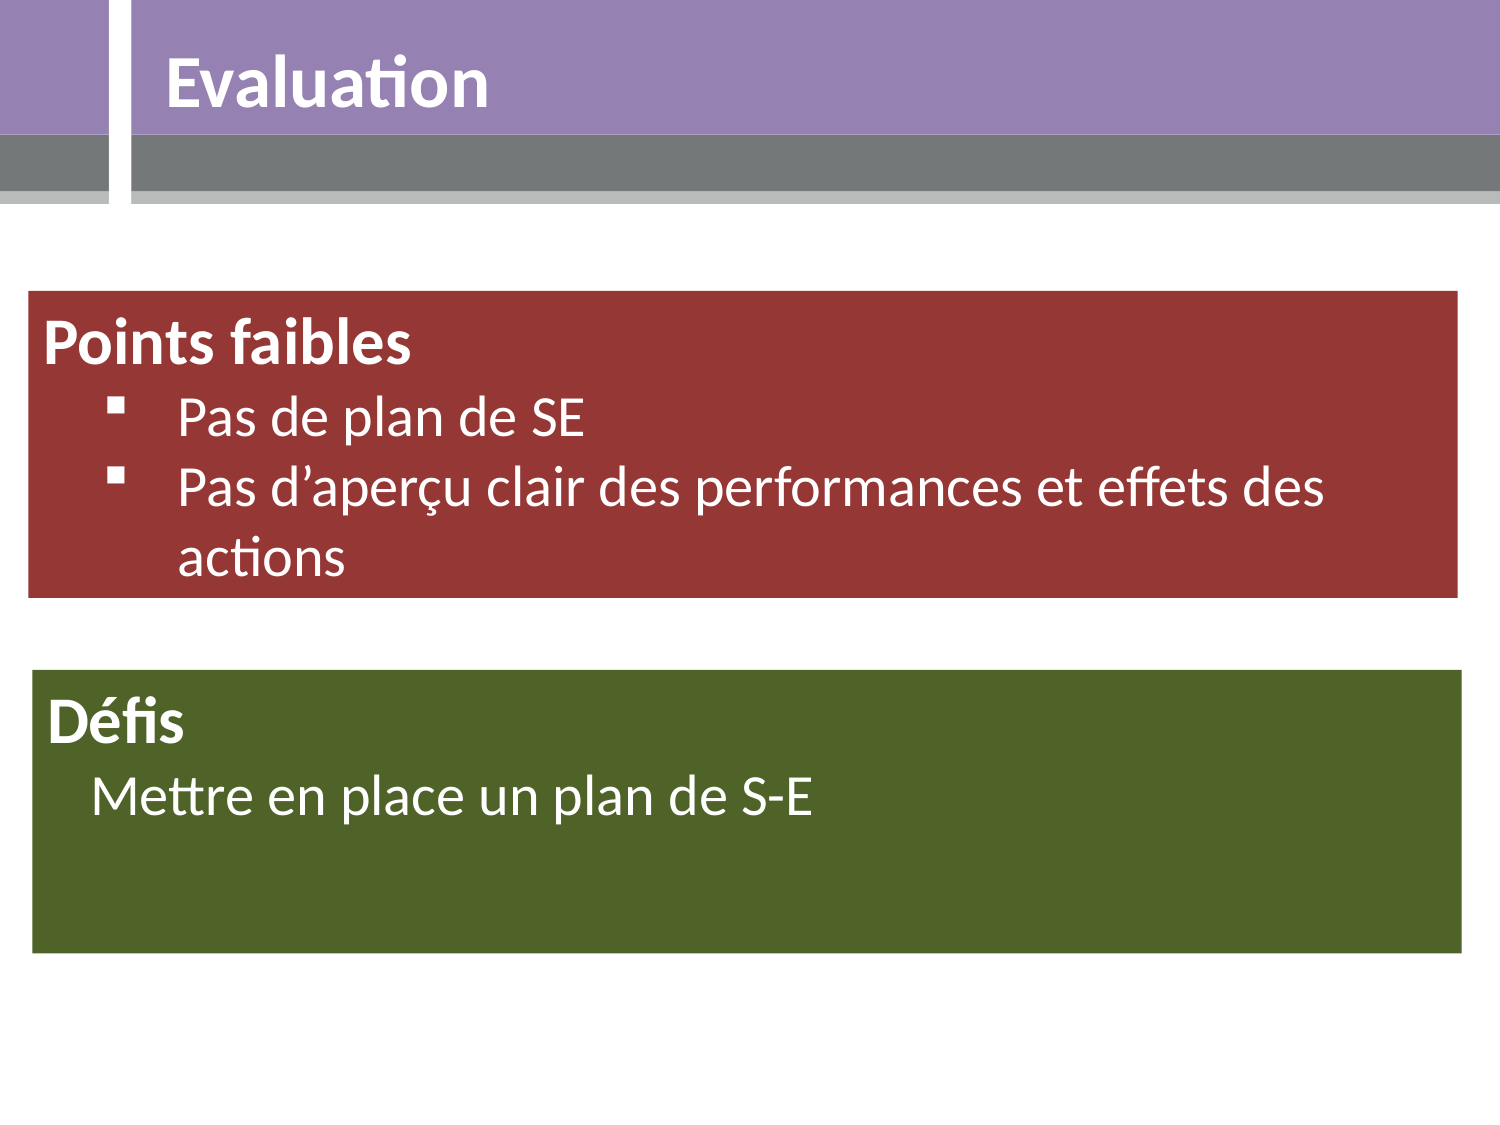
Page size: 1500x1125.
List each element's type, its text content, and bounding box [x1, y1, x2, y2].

text_box Défis Mettre en place un plan de S-E [30, 668, 1464, 955]
picture [0, 0, 1500, 204]
text_box Points faibles Pas de plan de SE Pas d’aperçu clair des performances et effets des actions [26, 289, 1460, 600]
